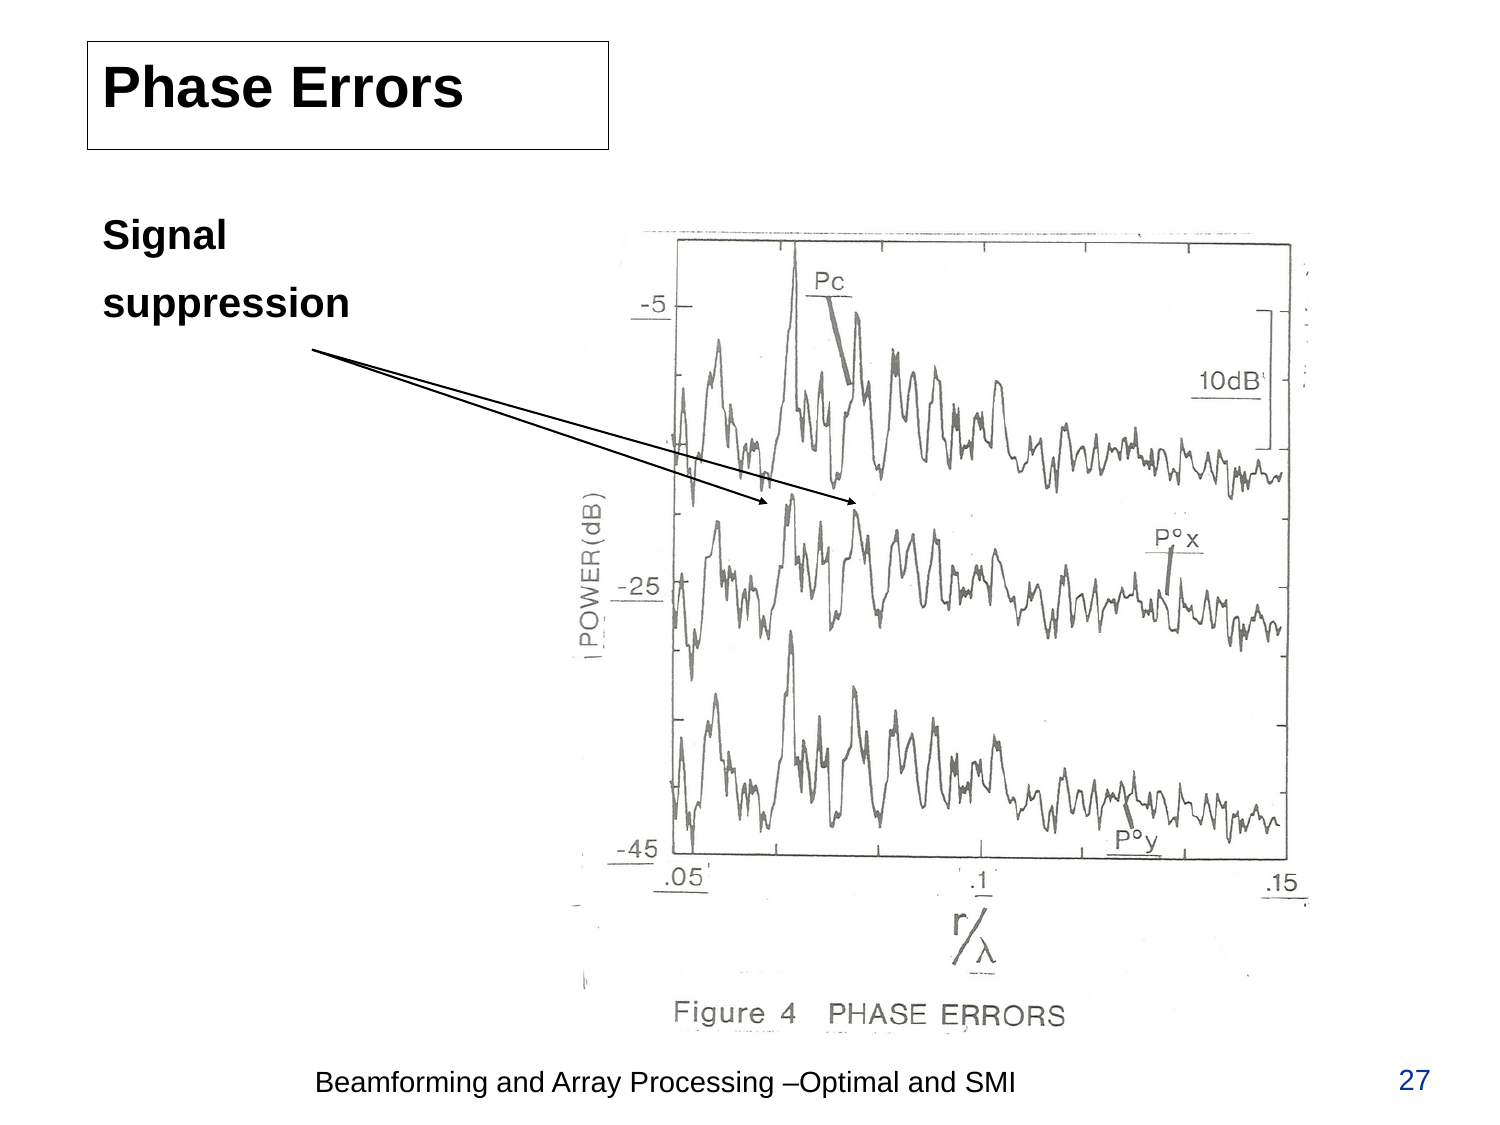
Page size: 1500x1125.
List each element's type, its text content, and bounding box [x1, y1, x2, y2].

title Phase Errors [87, 41, 609, 150]
slide_number 27 [1207, 1055, 1447, 1102]
text_box Signal suppression [87, 190, 396, 350]
picture [572, 231, 1309, 1036]
